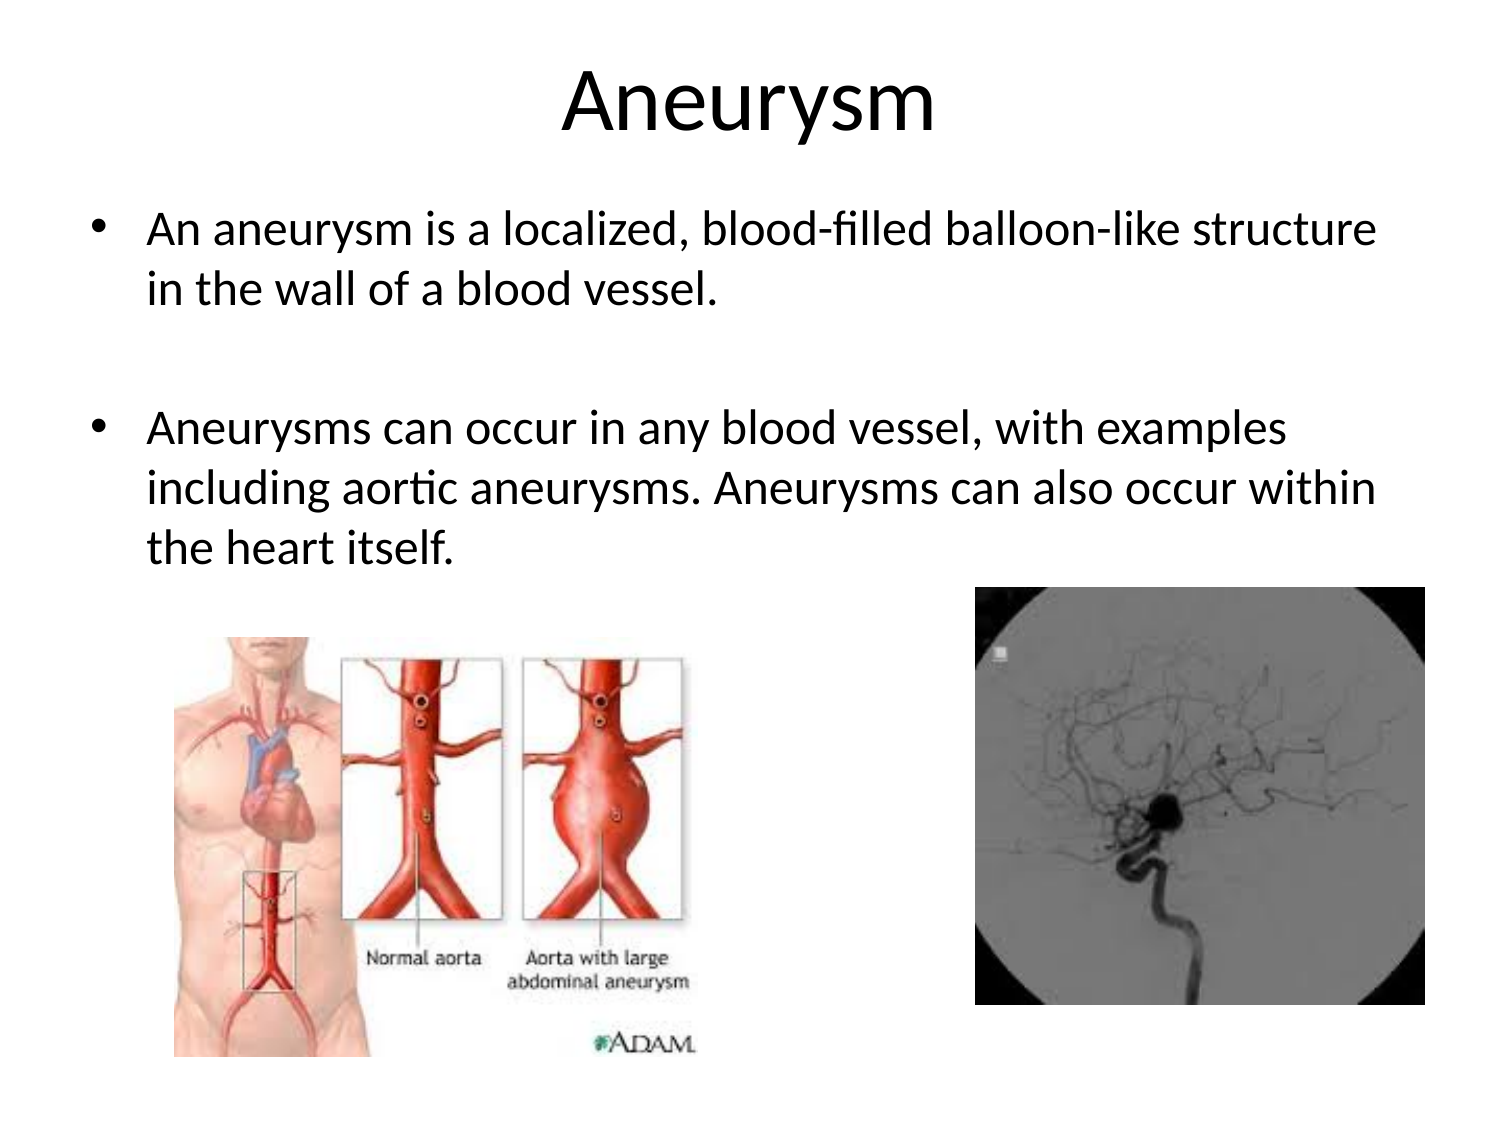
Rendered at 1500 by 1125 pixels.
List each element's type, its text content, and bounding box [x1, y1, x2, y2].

picture [974, 587, 1426, 1005]
list An aneurysm is a localized, blood-filled balloon-like structure in the wall of a blood vessel. Aneurysms can occur in any blood vessel, with examples including aortic aneurysms. Aneurysms can also occur within the heart itself. [75, 187, 1425, 930]
title Aneurysm [75, 0, 1425, 187]
picture [174, 637, 699, 1057]
